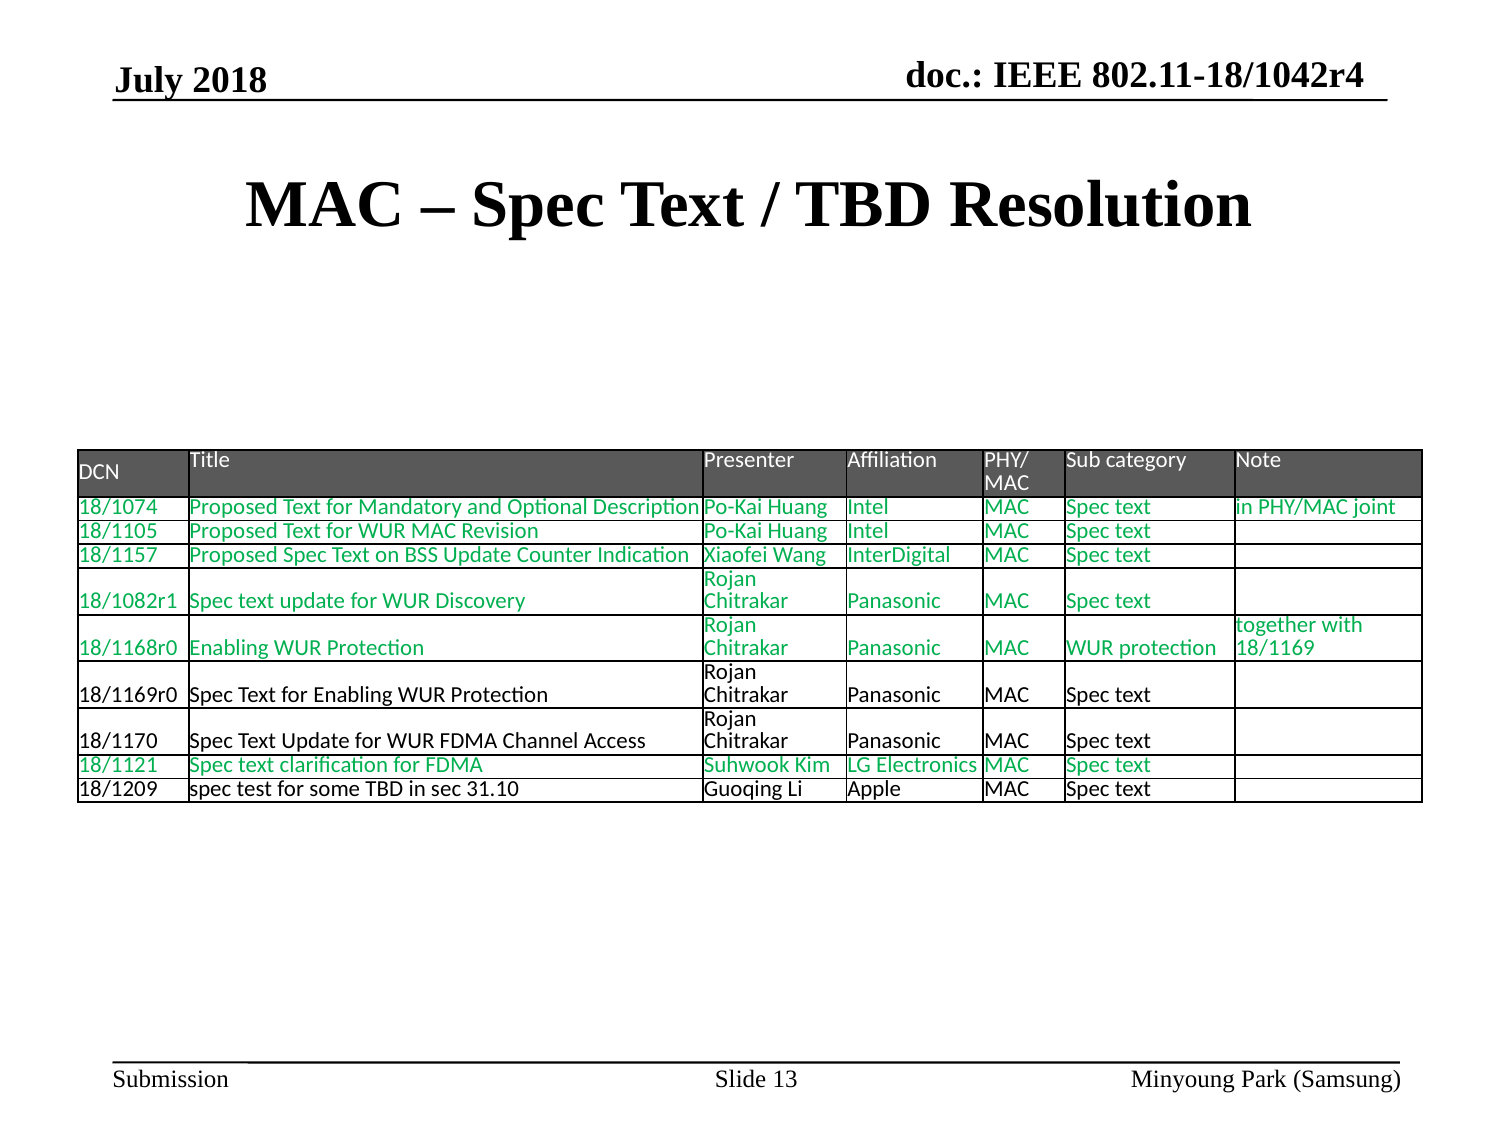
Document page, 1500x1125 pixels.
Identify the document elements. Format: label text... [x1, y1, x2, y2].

table_header Note [1236, 451, 1421, 496]
table_header Presenter [704, 451, 846, 496]
table_cell [1236, 662, 1421, 707]
table_cell 18/1168r0 [79, 616, 188, 660]
table_cell Spec Text Update for WUR FDMA Channel Access [190, 709, 702, 754]
table_cell 18/1209 [79, 779, 188, 801]
table_cell Xiaofei Wang [704, 545, 846, 567]
table_header PHY/MAC [984, 451, 1064, 496]
table_cell Proposed Text for Mandatory and Optional Description [190, 498, 702, 520]
table_cell Spec text [1066, 498, 1234, 520]
table_cell [1236, 779, 1421, 801]
table_cell Spec text update for WUR Discovery [190, 569, 702, 614]
table_header Sub category [1066, 451, 1234, 496]
table_cell LG Electronics [847, 756, 982, 778]
table_cell Guoqing Li [704, 779, 846, 801]
table_header DCN [79, 451, 188, 496]
footer Minyoung Park (Samsung) [949, 1061, 1402, 1093]
table_cell Intel [847, 498, 982, 520]
table_cell together with 18/1169 [1236, 616, 1421, 660]
table_cell MAC [984, 545, 1064, 567]
table_cell 18/1105 [79, 521, 188, 543]
table_cell Panasonic [847, 616, 982, 660]
table_cell Panasonic [847, 709, 982, 754]
table_cell 18/1082r1 [79, 569, 188, 614]
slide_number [114, 54, 335, 101]
table_cell 18/1169r0 [79, 662, 188, 707]
table_cell MAC [984, 616, 1064, 660]
table_cell spec test for some TBD in sec 31.10 [190, 779, 702, 801]
table_cell Suhwook Kim [704, 756, 846, 778]
table_cell Rojan Chitrakar [704, 616, 846, 660]
table_cell [1236, 756, 1421, 778]
table_cell Apple [847, 779, 982, 801]
table_cell Spec text [1066, 521, 1234, 543]
table_cell 18/1157 [79, 545, 188, 567]
table_cell Po-Kai Huang [704, 521, 846, 543]
slide_number Slide 13 [712, 1061, 800, 1093]
table_cell InterDigital [847, 545, 982, 567]
table_cell Proposed Text for WUR MAC Revision [190, 521, 702, 543]
table_cell [1236, 521, 1421, 543]
table_cell Rojan Chitrakar [704, 709, 846, 754]
table_cell Spec text [1066, 756, 1234, 778]
table_cell MAC [984, 709, 1064, 754]
table_cell MAC [984, 569, 1064, 614]
table_cell Proposed Spec Text on BSS Update Counter Indication [190, 545, 702, 567]
table_cell Rojan Chitrakar [704, 662, 846, 707]
table_cell Spec text [1066, 779, 1234, 801]
table_cell Spec text [1066, 545, 1234, 567]
table_cell Intel [847, 521, 982, 543]
table_cell Rojan Chitrakar [704, 569, 846, 614]
table_cell MAC [984, 779, 1064, 801]
table_cell [1236, 545, 1421, 567]
table_cell [1236, 569, 1421, 614]
table_cell MAC [984, 498, 1064, 520]
table_cell [1236, 709, 1421, 754]
table_cell Spec Text for Enabling WUR Protection [190, 662, 702, 707]
table_cell Spec text [1066, 709, 1234, 754]
table_cell MAC [984, 521, 1064, 543]
table_cell in PHY/MAC joint [1236, 498, 1421, 520]
table_header Affiliation [847, 451, 982, 496]
table_cell Spec text [1066, 569, 1234, 614]
table_cell Po-Kai Huang [704, 498, 846, 520]
table_cell Spec text [1066, 662, 1234, 707]
table_cell MAC [984, 756, 1064, 778]
table_cell WUR protection [1066, 616, 1234, 660]
table_cell Spec text clarification for FDMA [190, 756, 702, 778]
table_cell MAC [984, 662, 1064, 707]
table_cell Panasonic [847, 569, 982, 614]
table_cell 18/1121 [79, 756, 188, 778]
title MAC – Spec Text / TBD Resolution [112, 112, 1388, 288]
table_cell 18/1170 [79, 709, 188, 754]
table_cell Enabling WUR Protection [190, 616, 702, 660]
table_header Title [190, 451, 702, 496]
table_cell Panasonic [847, 662, 982, 707]
table_cell 18/1074 [79, 498, 188, 520]
